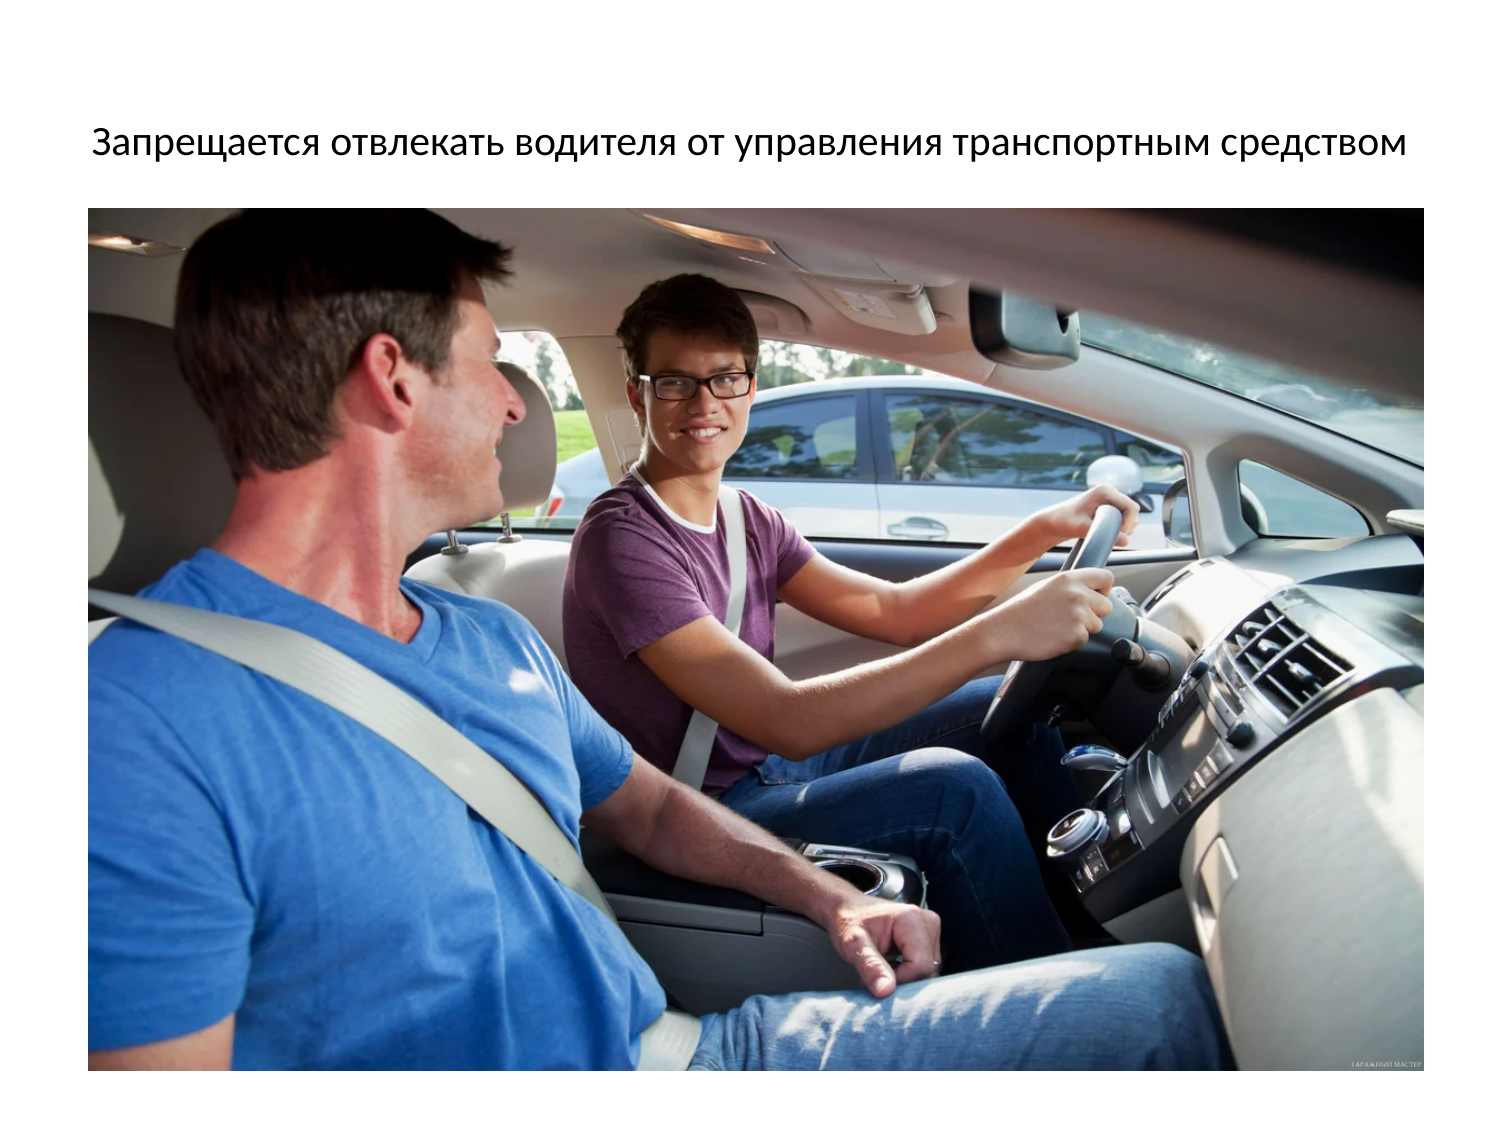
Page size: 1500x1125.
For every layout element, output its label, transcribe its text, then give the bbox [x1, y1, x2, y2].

title Запрещается отвлекать водителя от управления транспортным средством [75, 45, 1425, 233]
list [88, 207, 1424, 1071]
